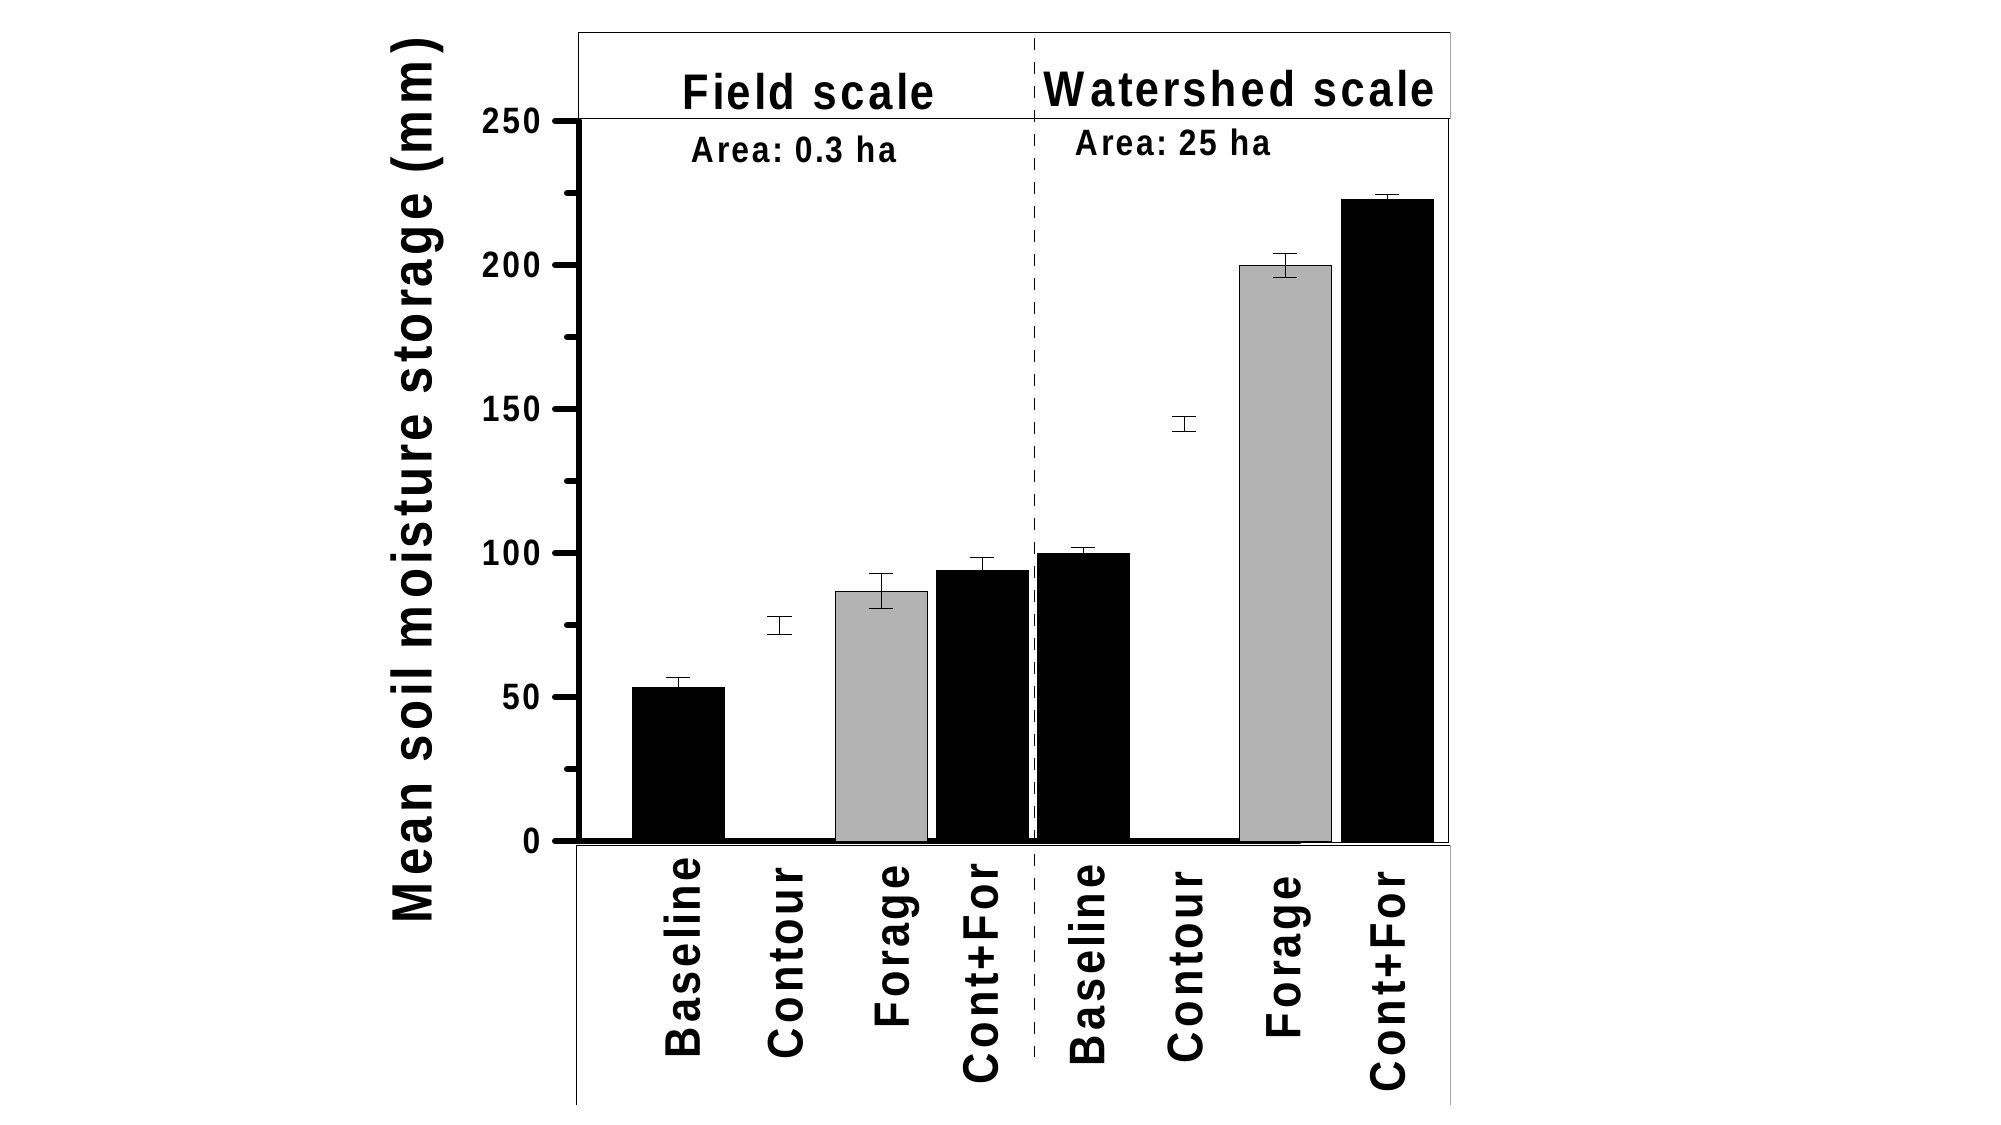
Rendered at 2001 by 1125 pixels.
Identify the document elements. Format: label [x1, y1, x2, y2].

picture [380, 32, 1451, 1105]
